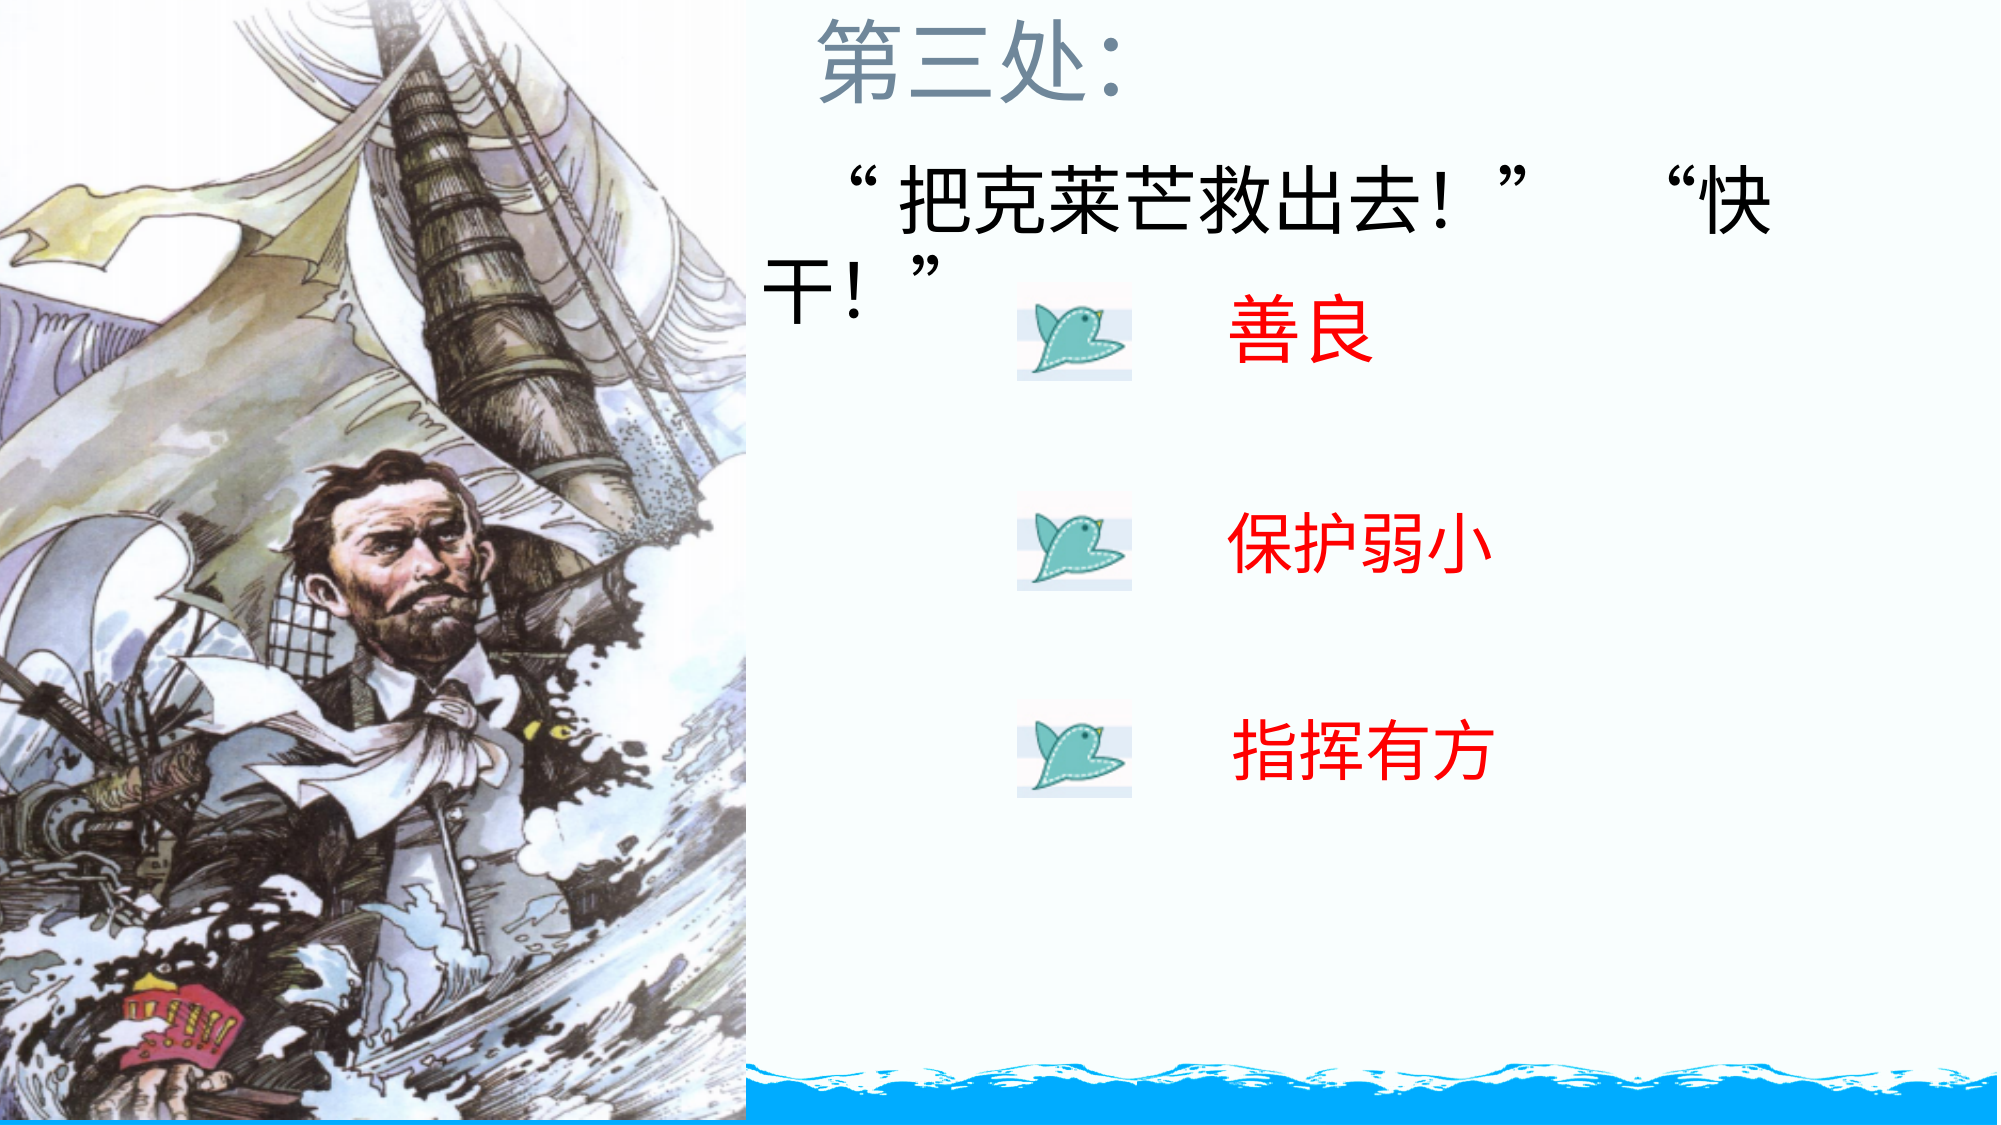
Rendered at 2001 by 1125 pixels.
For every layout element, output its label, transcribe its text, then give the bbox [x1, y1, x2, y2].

text_box “把克莱芒救出去！” “快干！” [751, 146, 2000, 341]
picture [0, 0, 2000, 1125]
picture [1017, 282, 1132, 381]
text_box 指挥有方 [1216, 701, 1529, 797]
text_box 保护弱小 [1211, 494, 1509, 589]
picture [1232, 1082, 1270, 1087]
picture [1017, 698, 1132, 798]
text_box 善良 [1211, 274, 1730, 380]
picture [1017, 491, 1132, 591]
title 第三处： [771, 12, 1132, 106]
